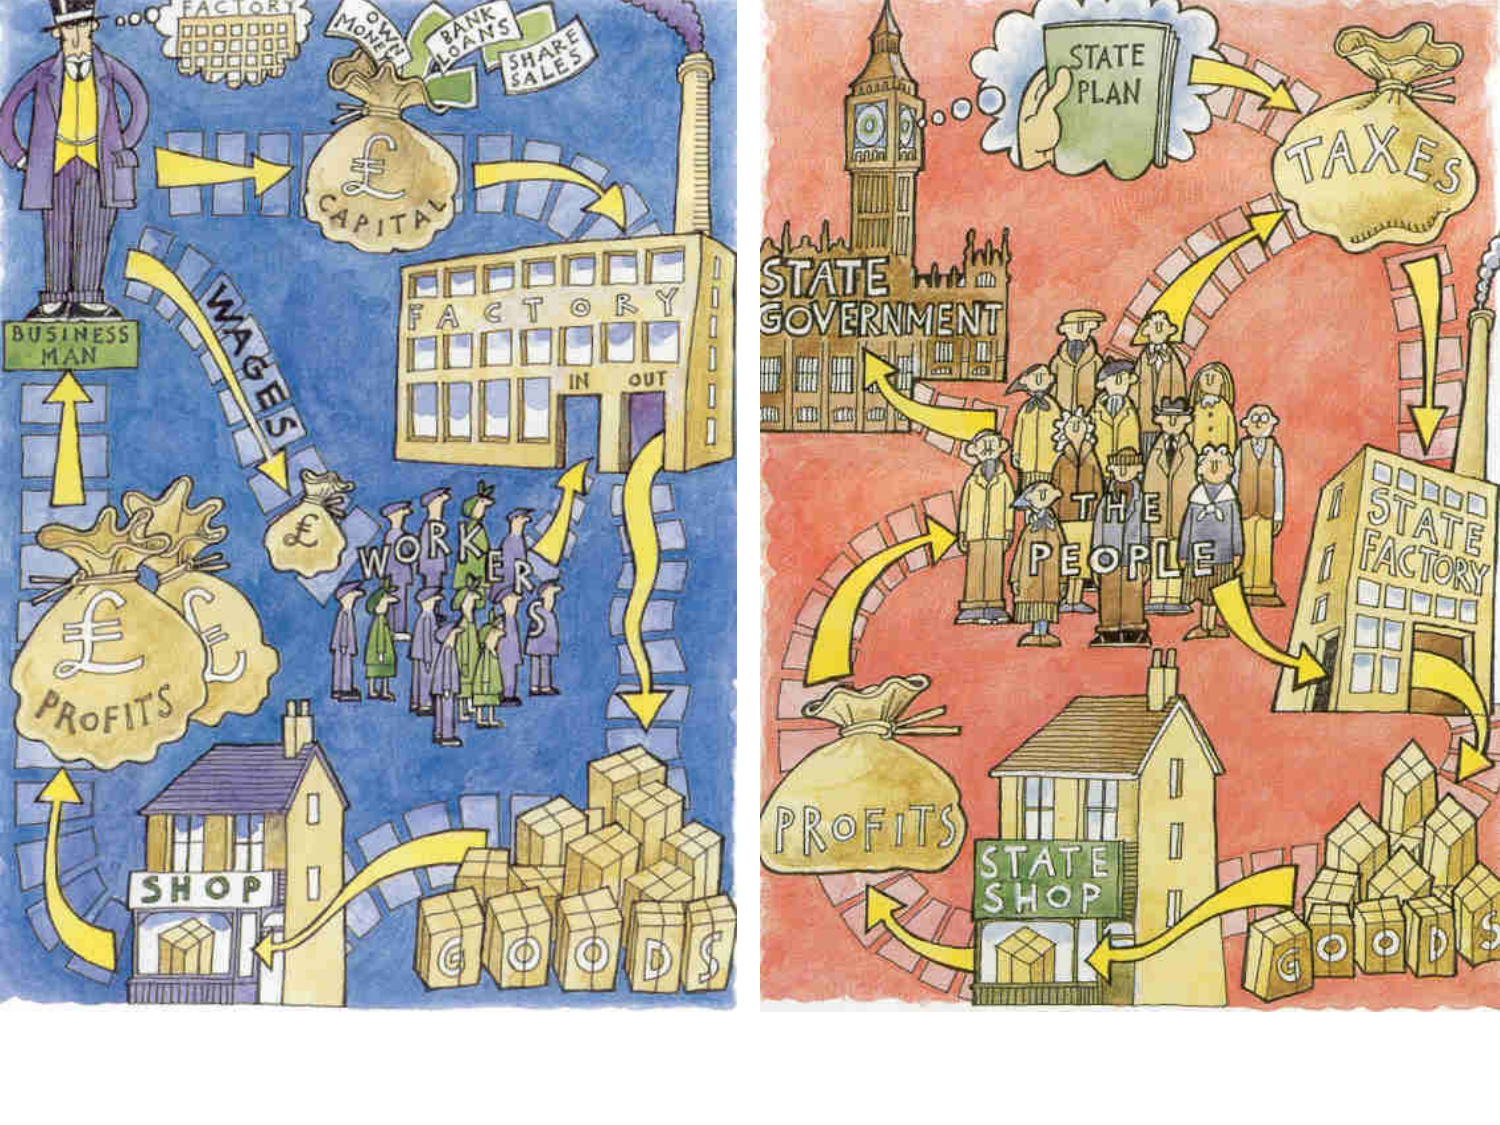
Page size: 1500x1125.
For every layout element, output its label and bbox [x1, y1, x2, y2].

picture [760, 0, 1500, 1012]
picture [0, 0, 737, 1012]
